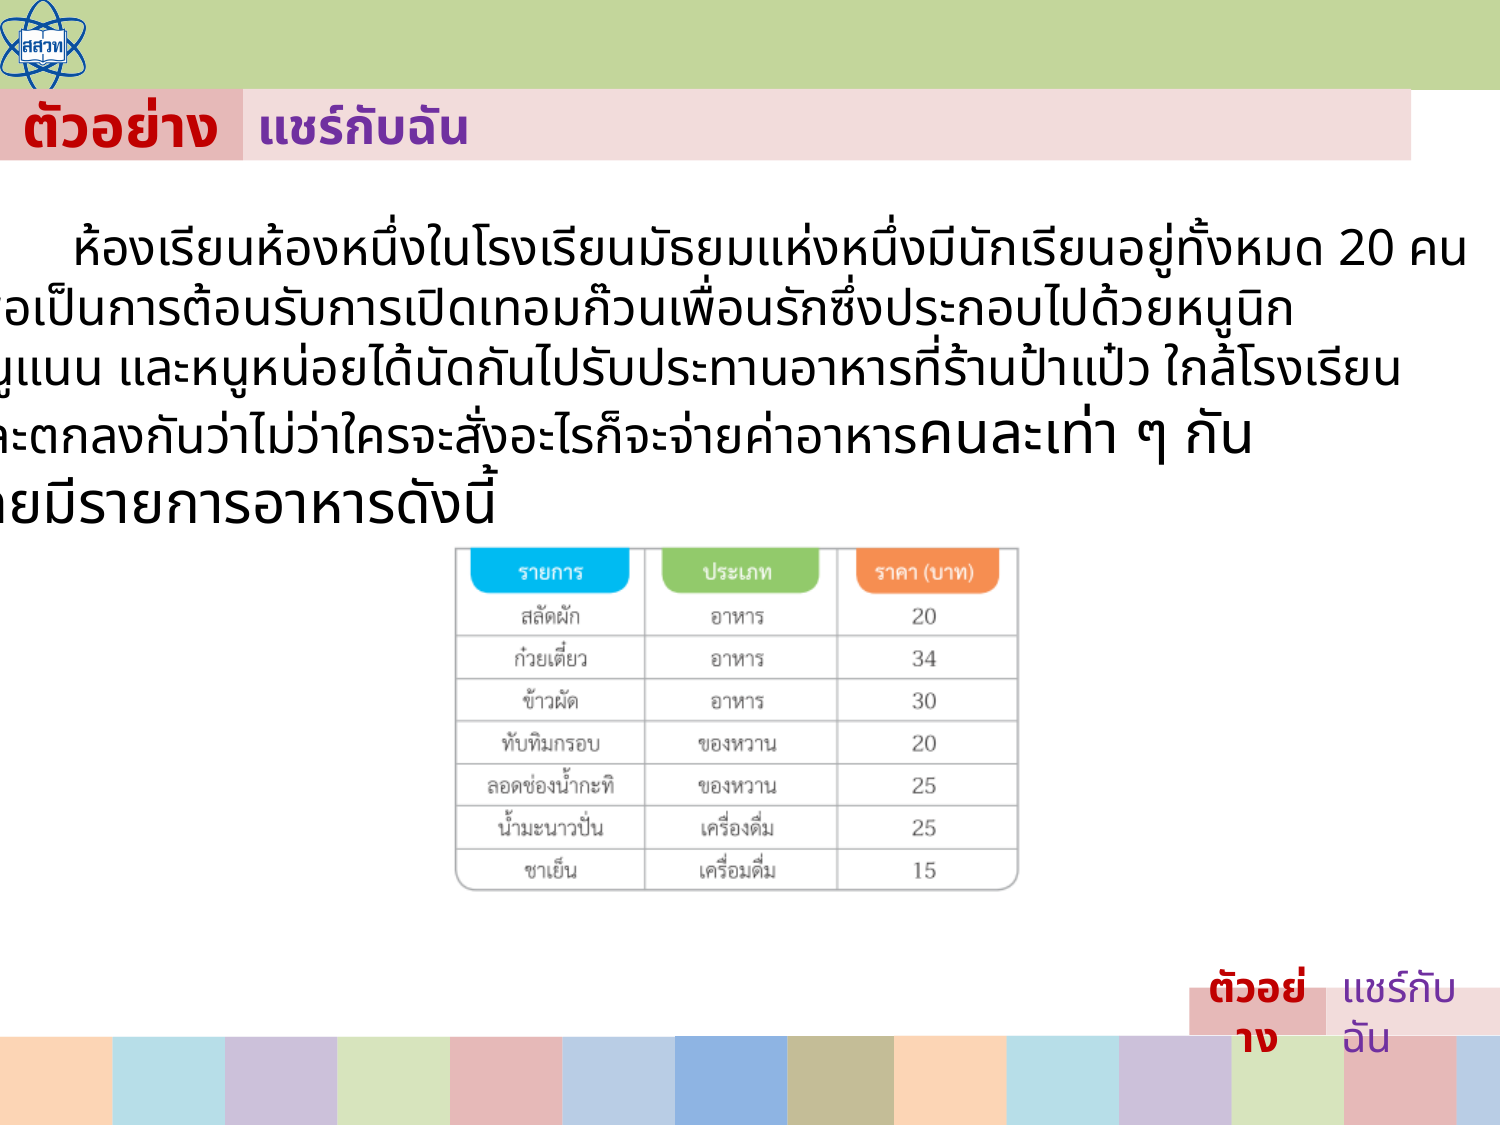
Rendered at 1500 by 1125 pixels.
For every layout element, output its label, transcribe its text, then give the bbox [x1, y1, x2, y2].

text_box ห้องเรียนห้องหนึ่งในโรงเรียนมัธยมแห่งหนึ่งมีนักเรียนอยู่ทั้งหมด 20 คน เพื่อเป็นการต้อนรับการเปิดเทอมก๊วนเพื่อนรักซึ่งประกอบไปด้วยหนูนิก หนูแนน และหนูหน่อยได้นัดกันไปรับประทานอาหารที่ร้านป้าแป๋ว ใกล้โรงเรียน และตกลงกันว่าไม่ว่าใครจะสั่งอะไรก็จะจ่ายค่าอาหารคนละเท่า ๆ กัน โดยมีรายการอาหารดังนี้ [0, 208, 1500, 543]
picture [0, 0, 86, 88]
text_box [1189, 987, 1500, 1036]
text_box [0, 88, 1412, 161]
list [442, 538, 1034, 903]
